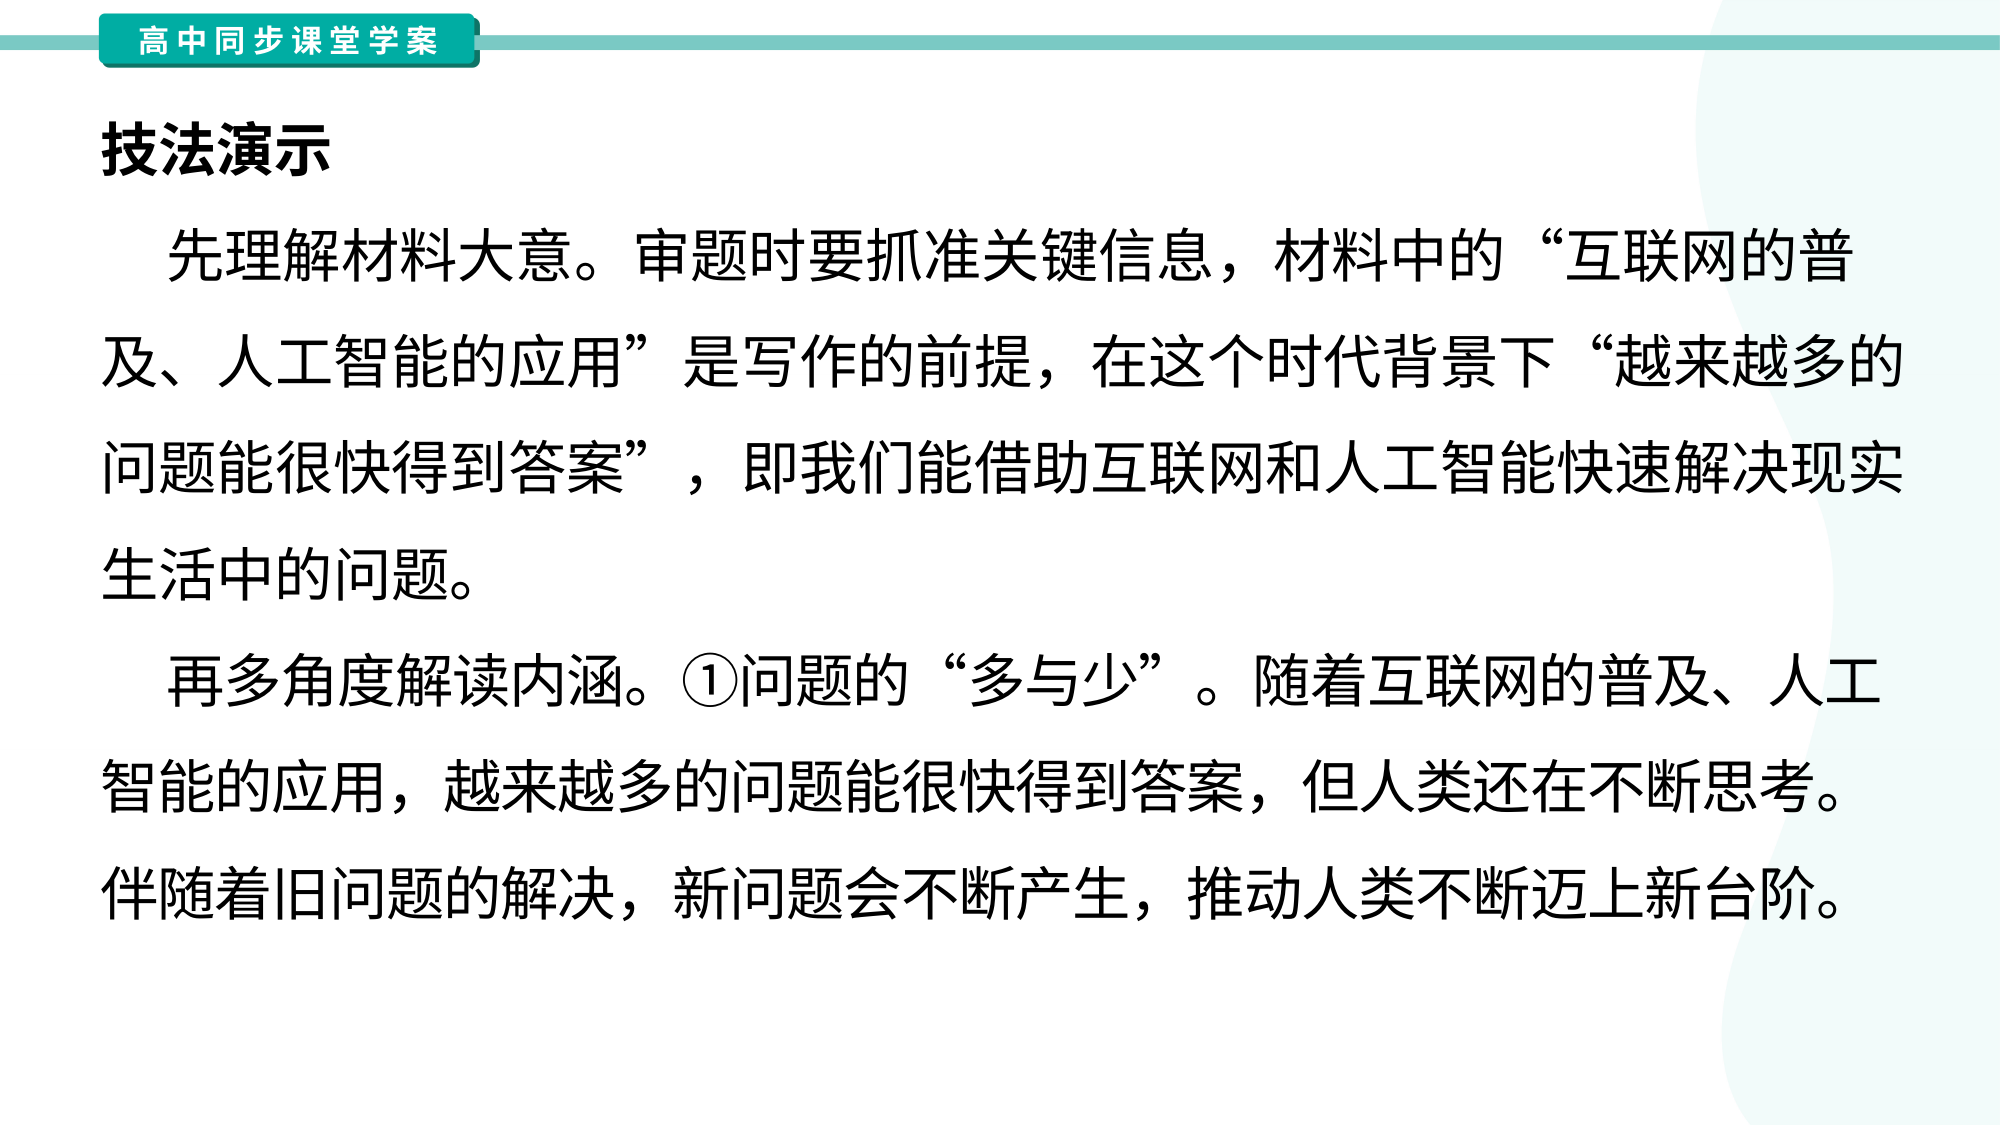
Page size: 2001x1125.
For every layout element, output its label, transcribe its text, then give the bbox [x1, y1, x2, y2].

picture [0, 0, 2000, 1125]
text_box 技法演示 先理解材料大意。审题时要抓准关键信息，材料中的“互联网的普 及、人工智能的应用”是写作的前提，在这个时代背景下“越来越多的 问题能很快得到答案”，即我们能借助互联网和人工智能快速解决现实 生活中的问题。 再多角度解读内涵。①问题的“多与少”。随着互联网的普及、人工 智能的应用，越来越多的问题能很快得到答案，但人类还在不断思考。 伴随着旧问题的解决，新问题会不断产生，推动人类不断迈上新台阶。 [100, 76, 1899, 927]
